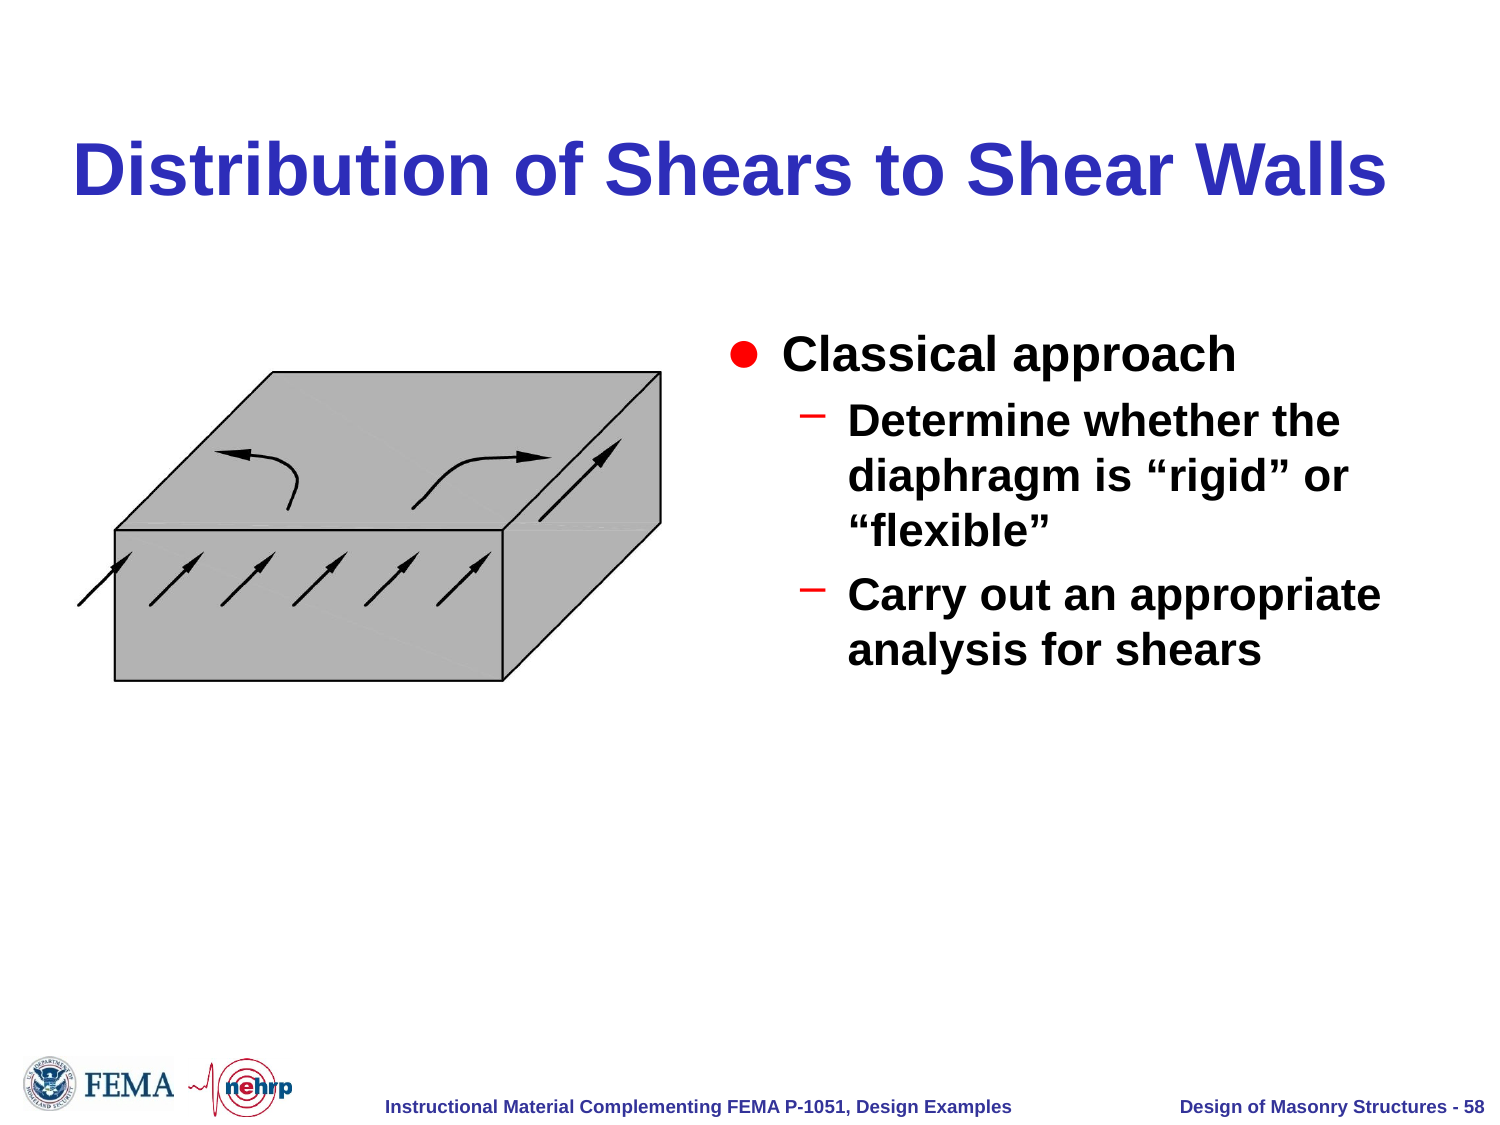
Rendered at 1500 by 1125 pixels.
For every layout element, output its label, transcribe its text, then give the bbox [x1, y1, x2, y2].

list Classical approach Determine whether the diaphragm is “rigid” or “flexible” Carry out an appropriate analysis for shears [710, 313, 1440, 850]
slide_number Design of Masonry Structures - 58 [1042, 1077, 1500, 1125]
picture [188, 1058, 292, 1117]
picture [37, 310, 711, 727]
footer Instructional Material Complementing FEMA P-1051, Design Examples [337, 1087, 1042, 1125]
title Distribution of Shears to Shear Walls [37, 50, 1425, 282]
picture [23, 1056, 174, 1111]
